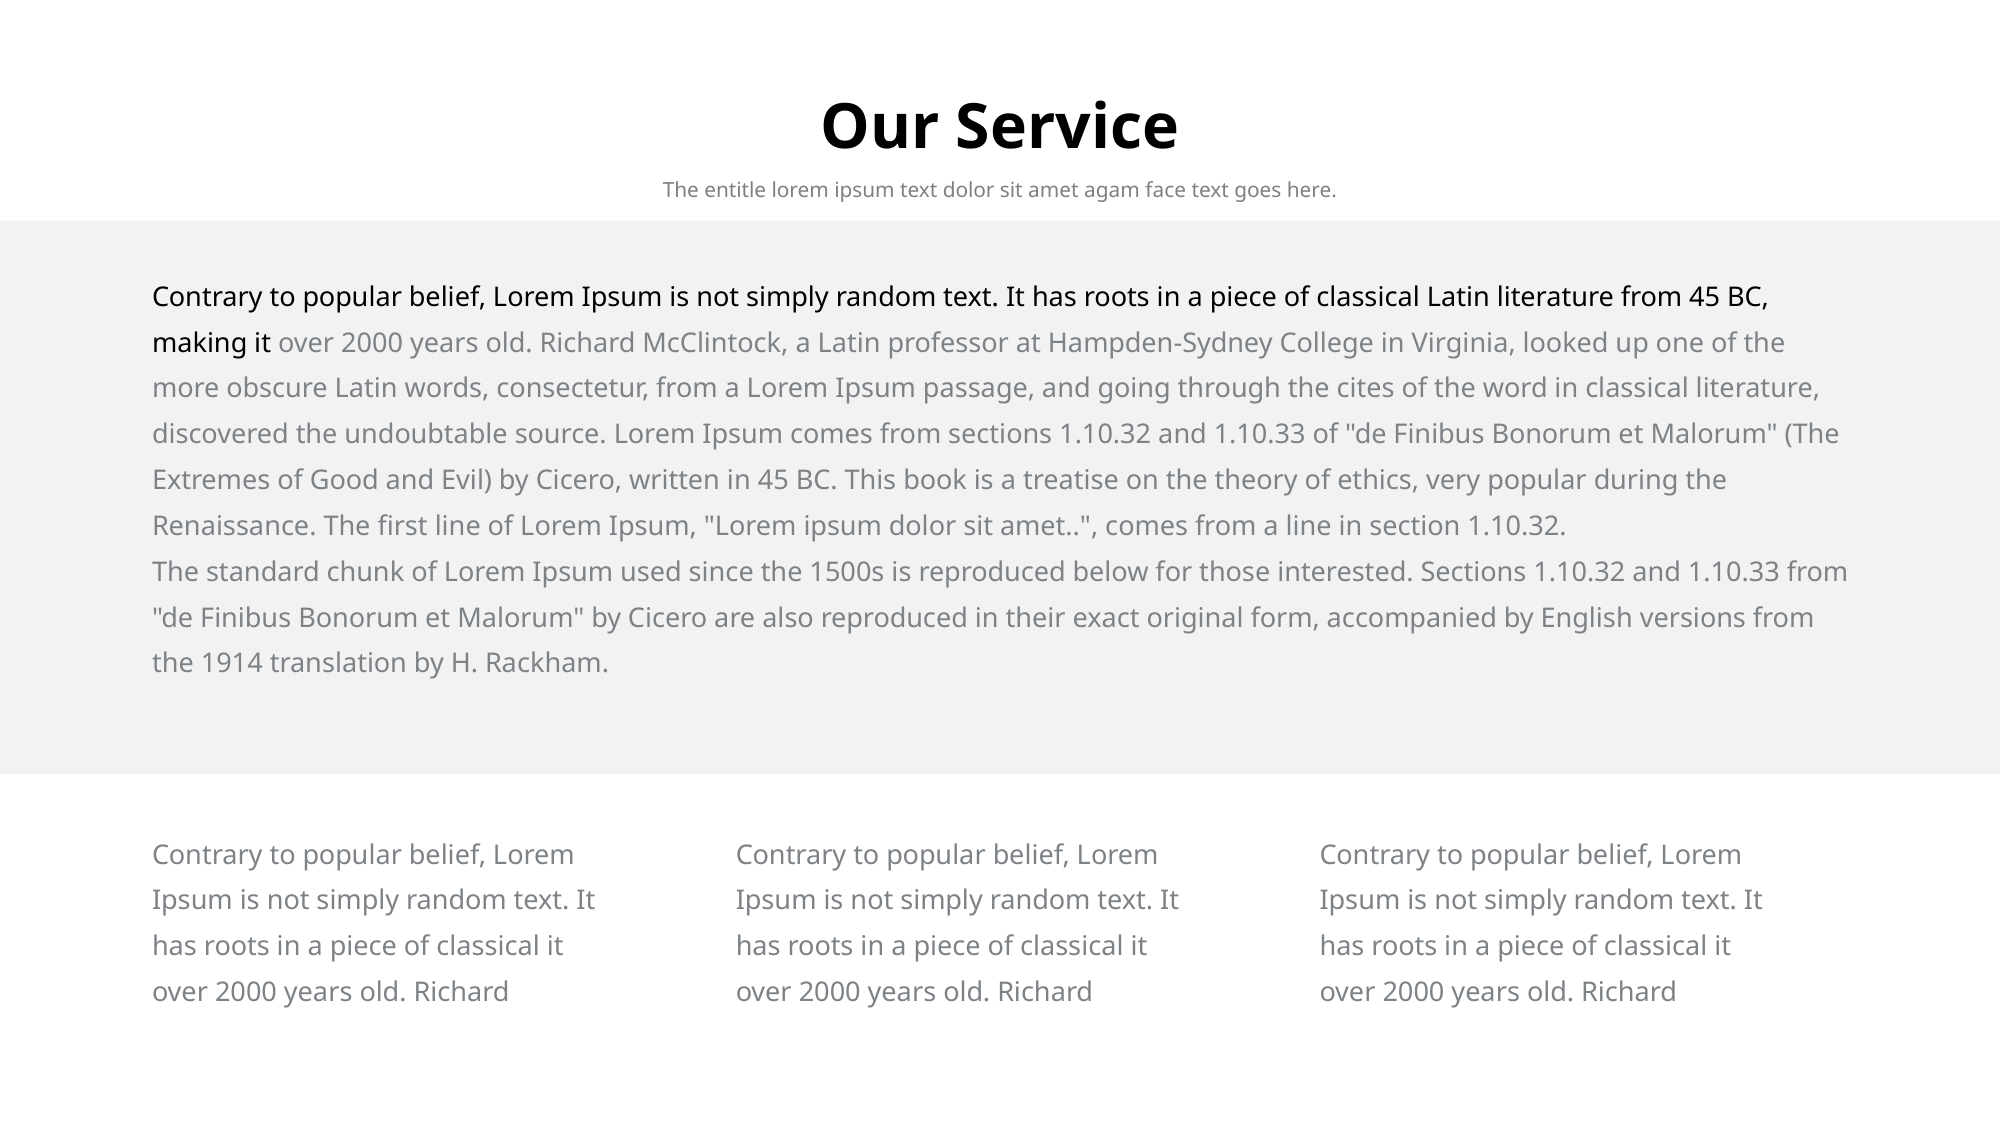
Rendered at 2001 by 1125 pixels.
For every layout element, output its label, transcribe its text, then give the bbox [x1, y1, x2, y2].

subtitle The entitle lorem ipsum text dolor sit amet agam face text goes here. [137, 179, 1863, 204]
text_box Contrary to popular belief, Lorem Ipsum is not simply random text. It has roots in a piece of classical it over 2000 years old. Richard [1304, 816, 1795, 1015]
text_box Contrary to popular belief, Lorem Ipsum is not simply random text. It has roots in a piece of classical it over 2000 years old. Richard [137, 816, 627, 1015]
text_box Contrary to popular belief, Lorem Ipsum is not simply random text. It has roots in a piece of classical Latin literature from 45 BC, making it over 2000 years old. Richard McClintock, a Latin professor at Hampden-Sydney College in Virginia, looked up one of the more obscure Latin words, consectetur, from a Lorem Ipsum passage, and going through the cites of the word in classical literature, discovered the undoubtable source. Lorem Ipsum comes from sections 1.10.32 and 1.10.33 of "de Finibus Bonorum et Malorum" (The Extremes of Good and Evil) by Cicero, written in 45 BC. This book is a treatise on the theory of ethics, very popular during the Renaissance. The first line of Lorem Ipsum, "Lorem ipsum dolor sit amet..", comes from a line in section 1.10.32. The standard chunk of Lorem Ipsum used since the 1500s is reproduced below for those interested. Sections 1.10.32 and 1.10.33 from "de Finibus Bonorum et Malorum" by Cicero are also reproduced in their exact original form, accompanied by English versions from the 1914 translation by H. Rackham. [137, 258, 1863, 732]
title Our Service [137, 78, 1863, 179]
text_box Contrary to popular belief, Lorem Ipsum is not simply random text. It has roots in a piece of classical it over 2000 years old. Richard [721, 816, 1211, 1015]
text_box [0, 220, 2000, 775]
